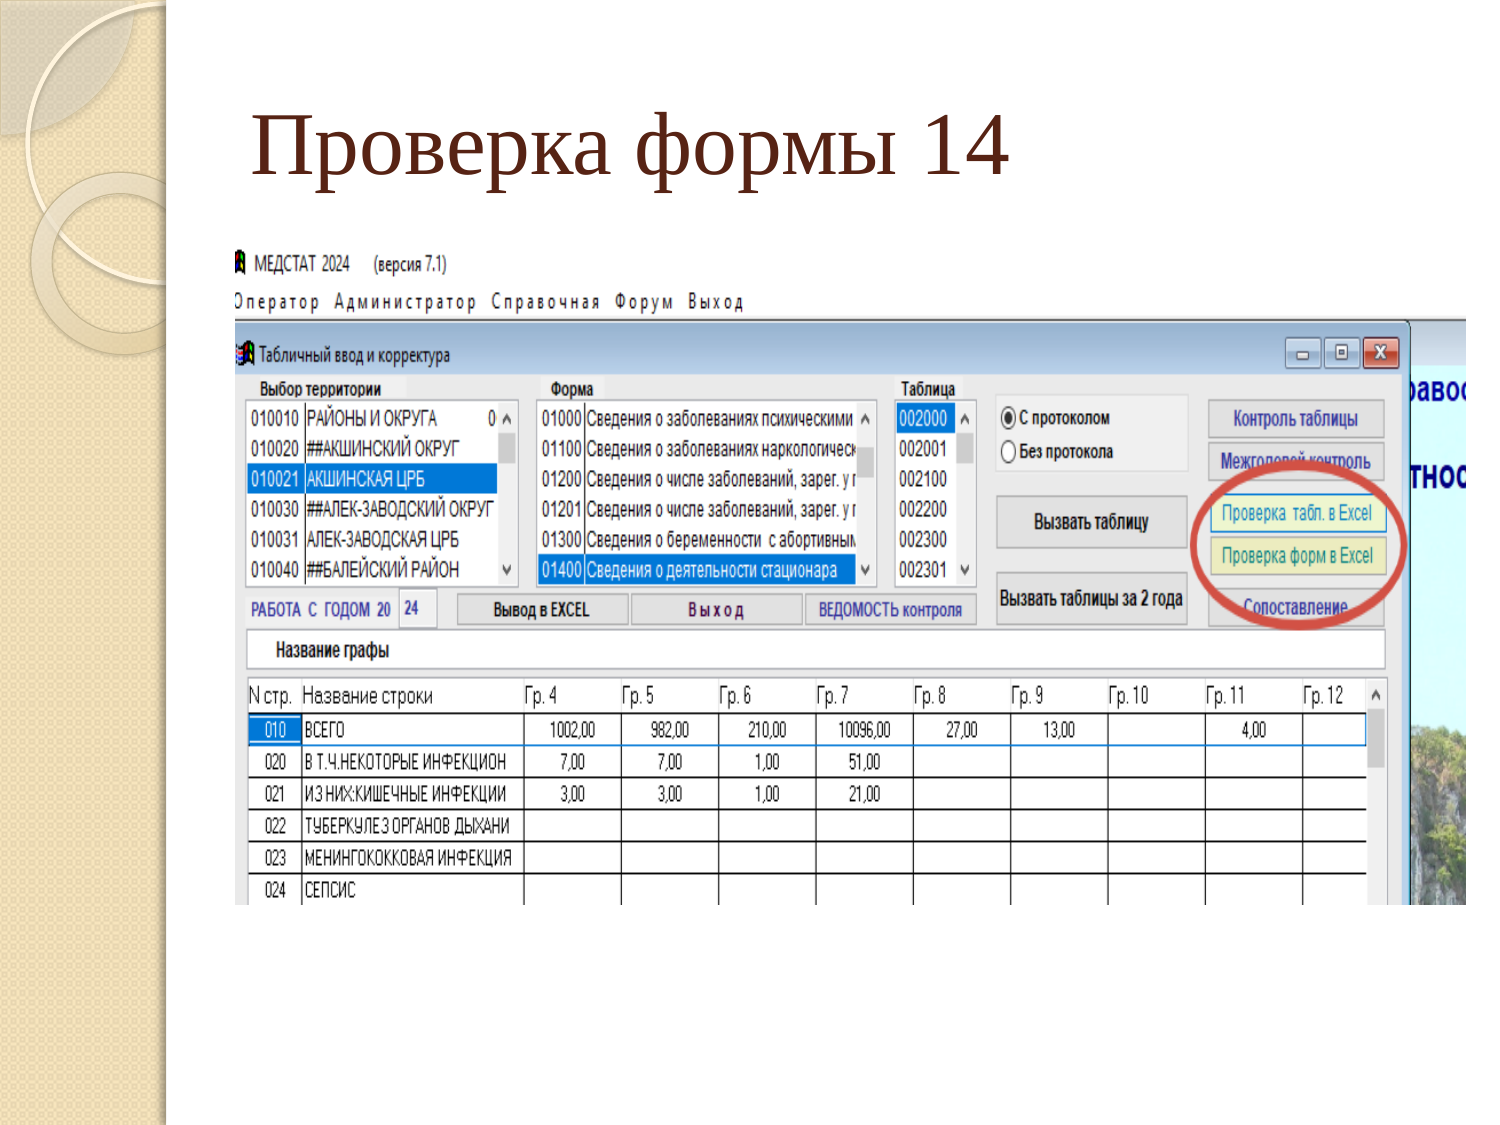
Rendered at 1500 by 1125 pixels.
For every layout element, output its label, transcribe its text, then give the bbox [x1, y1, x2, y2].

title Проверка формы 14 [235, 45, 1466, 233]
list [235, 243, 1466, 906]
